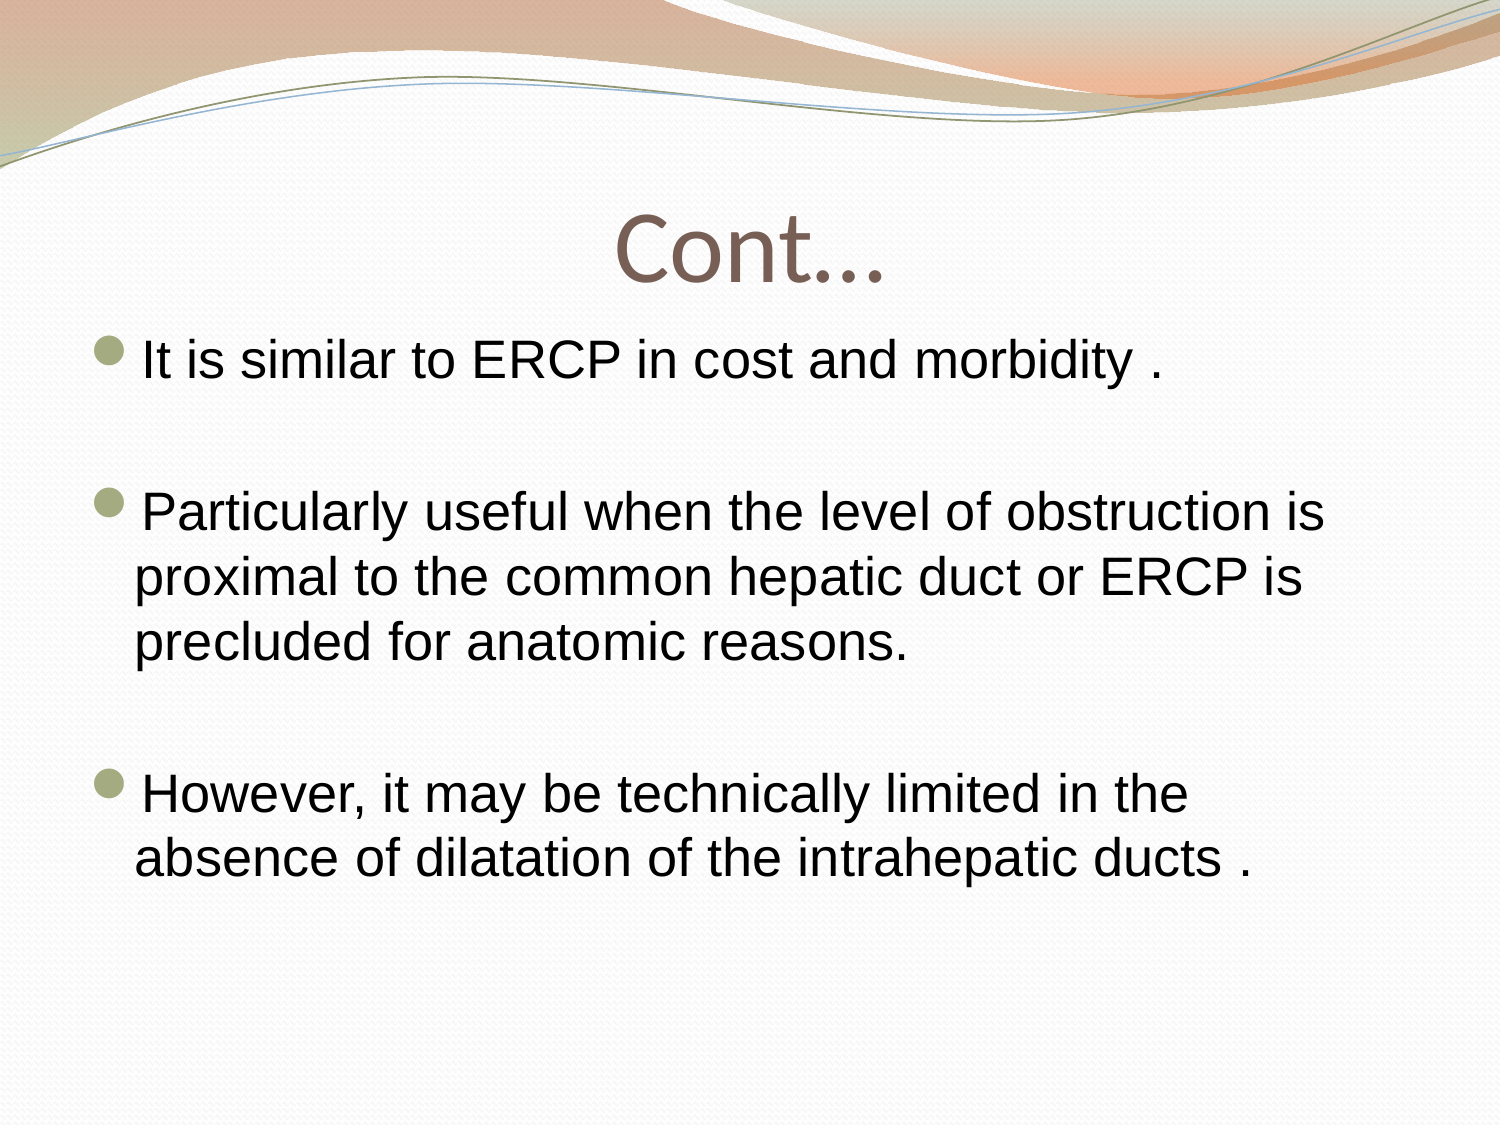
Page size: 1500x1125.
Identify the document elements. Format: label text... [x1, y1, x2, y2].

list It is similar to ERCP in cost and morbidity . Particularly useful when the level of obstruction is proximal to the common hepatic duct or ERCP is precluded for anatomic reasons. However, it may be technically limited in the absence of dilatation of the intrahepatic ducts . [75, 317, 1425, 1038]
title Cont… [75, 115, 1425, 303]
